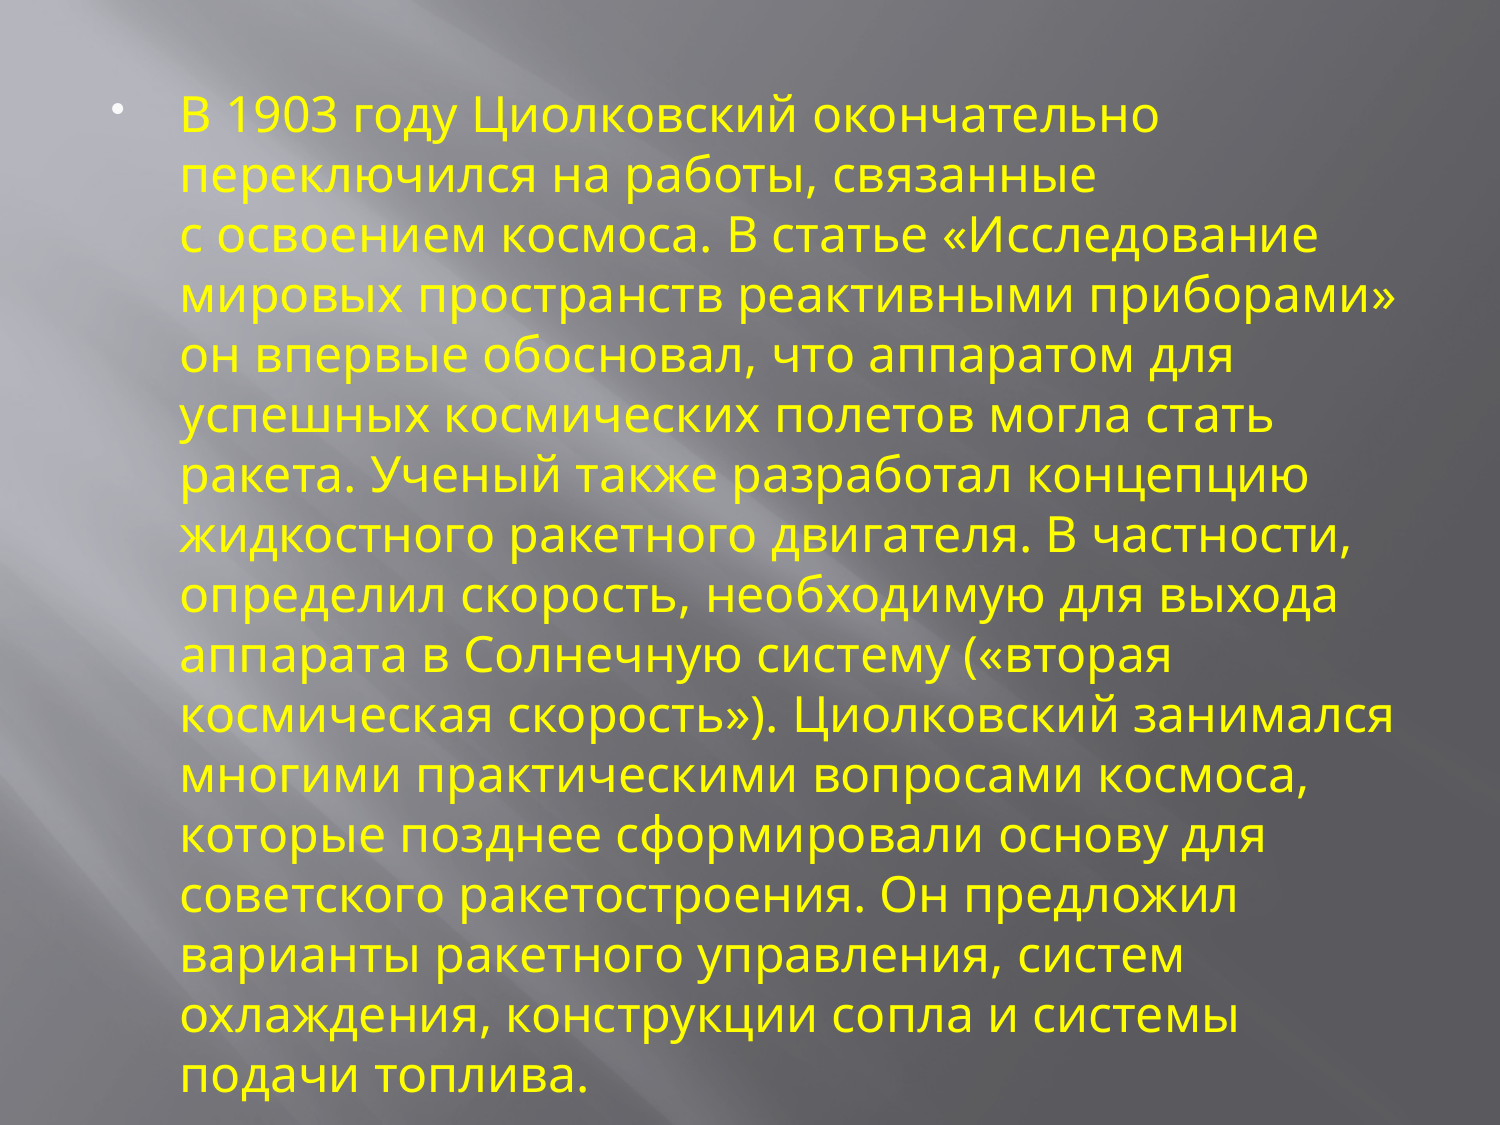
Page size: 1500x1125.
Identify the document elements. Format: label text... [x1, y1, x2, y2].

list В 1903 году Циолковский окончательно переключился на работы, связанные с освоением космоса. В статье «Исследование мировых пространств реактивными приборами» он впервые обосновал, что аппаратом для успешных космических полетов могла стать ракета. Ученый также разработал концепцию жидкостного ракетного двигателя. В частности, определил скорость, необходимую для выхода аппарата в Солнечную систему («вторая космическая скорость»). Циолковский занимался многими практическими вопросами космоса, которые позднее сформировали основу для советского ракетостроения. Он предложил варианты ракетного управления, систем охлаждения, конструкции сопла и системы подачи топлива. [75, 75, 1425, 1035]
